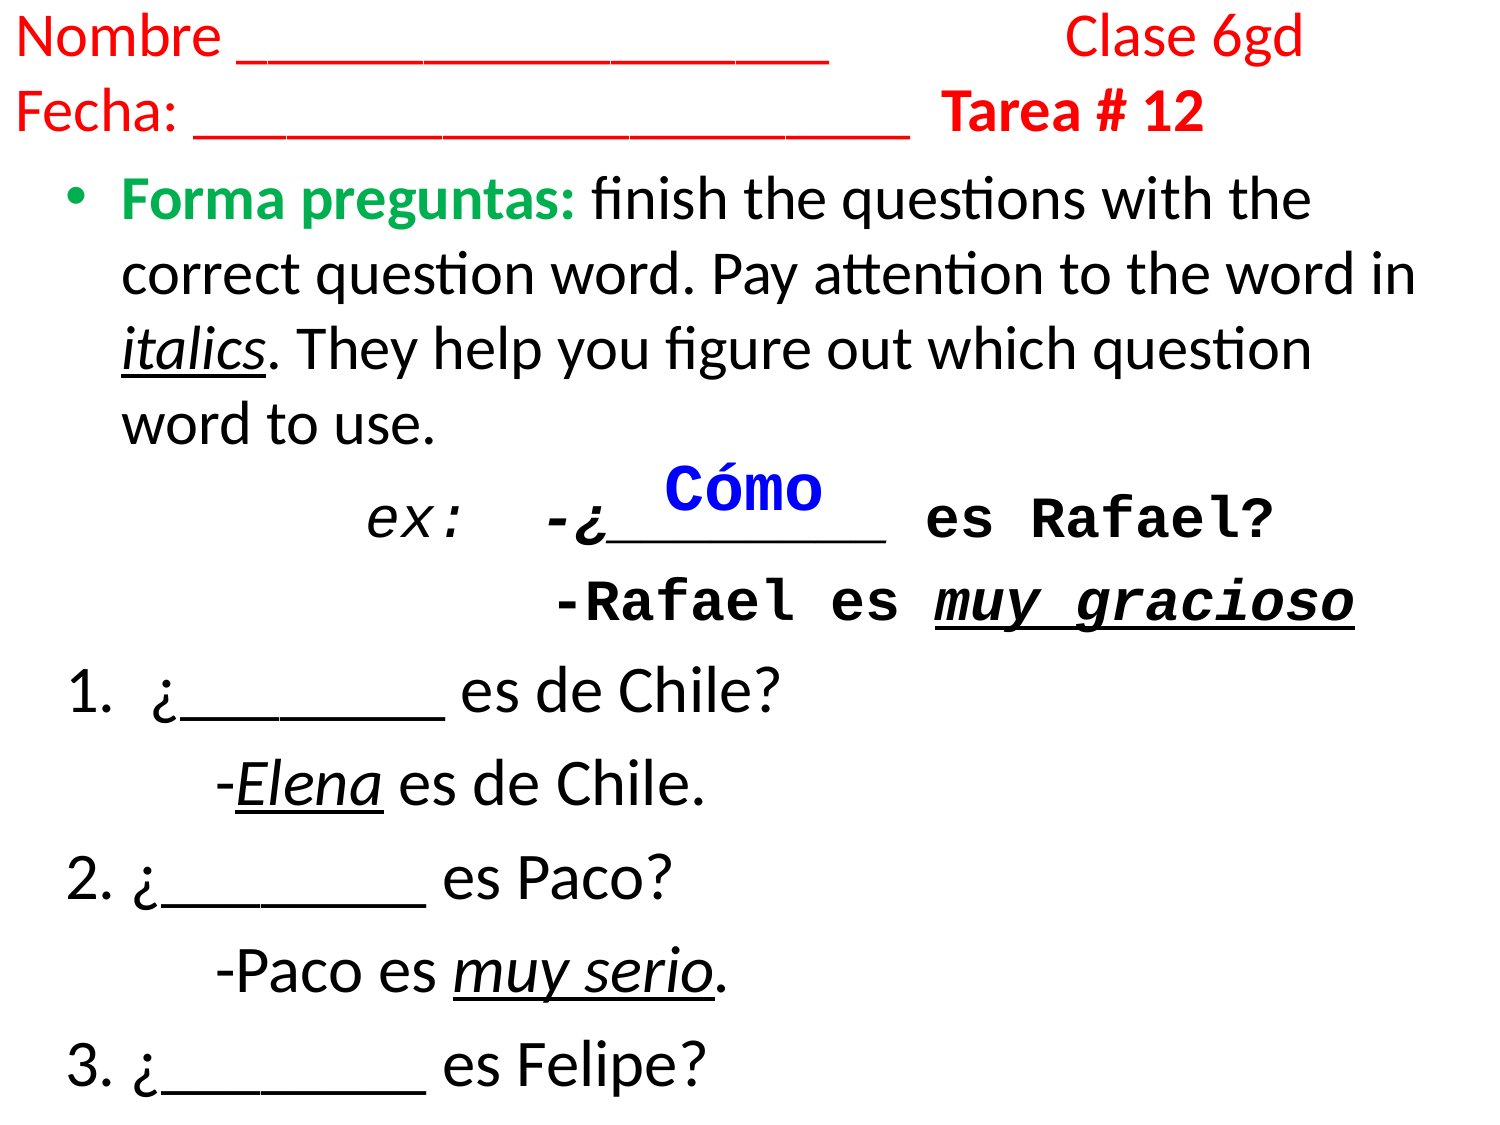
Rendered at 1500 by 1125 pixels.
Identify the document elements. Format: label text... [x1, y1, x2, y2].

text_box Cómo [649, 436, 863, 532]
title Nombre ___________________ Clase 6gd Fecha: _______________________ Tarea # 12 [0, 0, 1500, 163]
list Forma preguntas: finish the questions with the correct question word. Pay attention to the word in italics. They help you figure out which question word to use. ex: -¿________ es Rafael? -Rafael es muy gracioso ¿________ es de Chile? -Elena es de Chile. 2. ¿________ es Paco? -Paco es muy serio. 3. ¿________ es Felipe? -Felipe es de Mexico. [50, 163, 1463, 1125]
